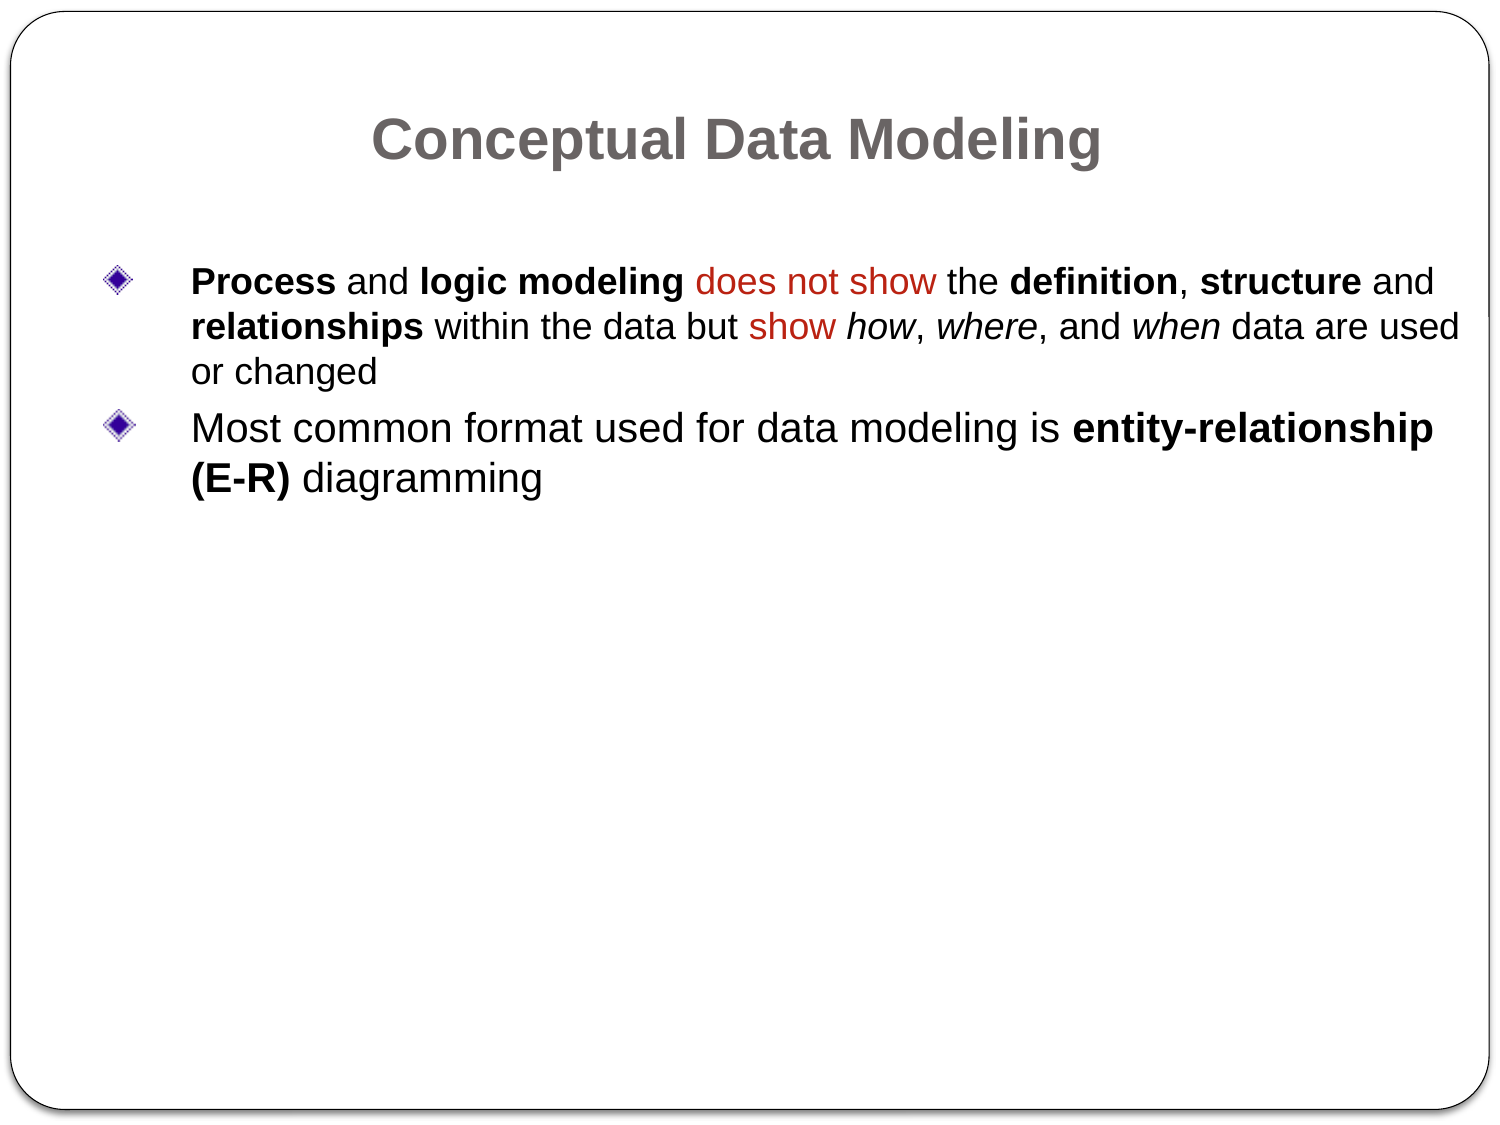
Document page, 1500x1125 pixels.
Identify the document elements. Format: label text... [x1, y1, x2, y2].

text_box Process and logic modeling does not show the definition, structure and relationships within the data but show how, where, and when data are used or changed Most common format used for data modeling is entity-relationship (E-R) diagramming [88, 249, 1489, 1059]
text_box Conceptual Data Modeling [99, 90, 1375, 179]
picture [103, 409, 136, 442]
picture [103, 265, 133, 295]
